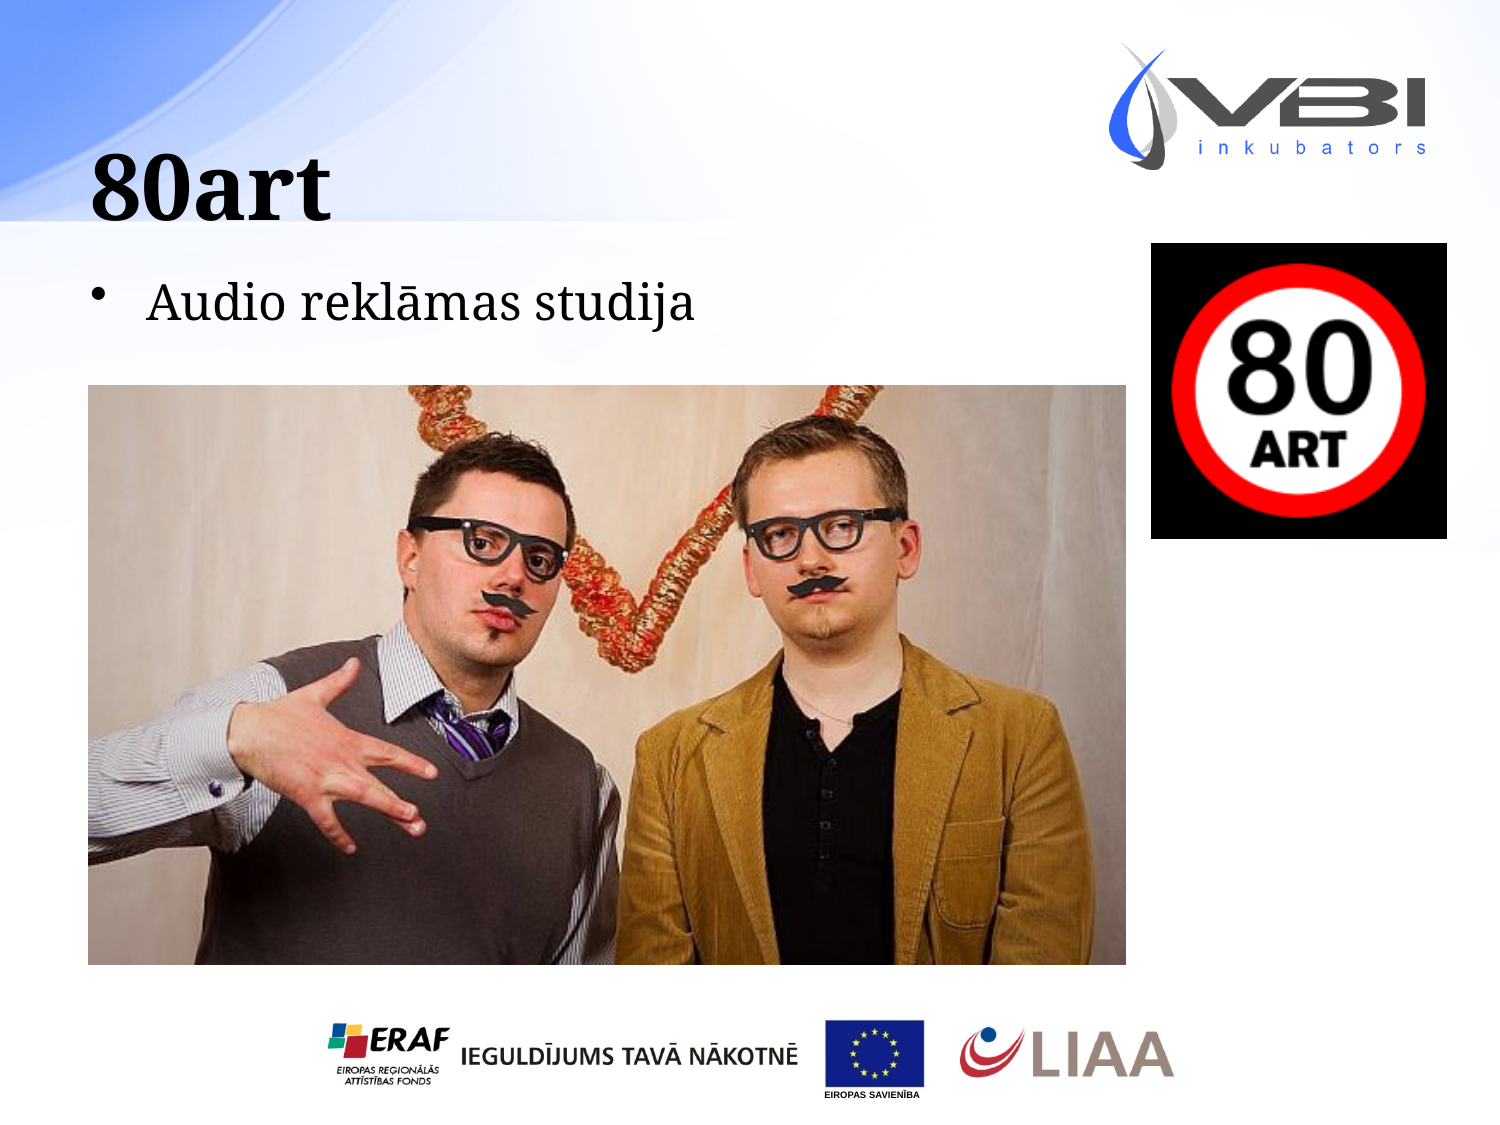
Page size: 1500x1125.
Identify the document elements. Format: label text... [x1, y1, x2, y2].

picture [0, 0, 1500, 1125]
list Audio reklāmas studija [74, 262, 1022, 457]
title 80art [74, 58, 1426, 247]
